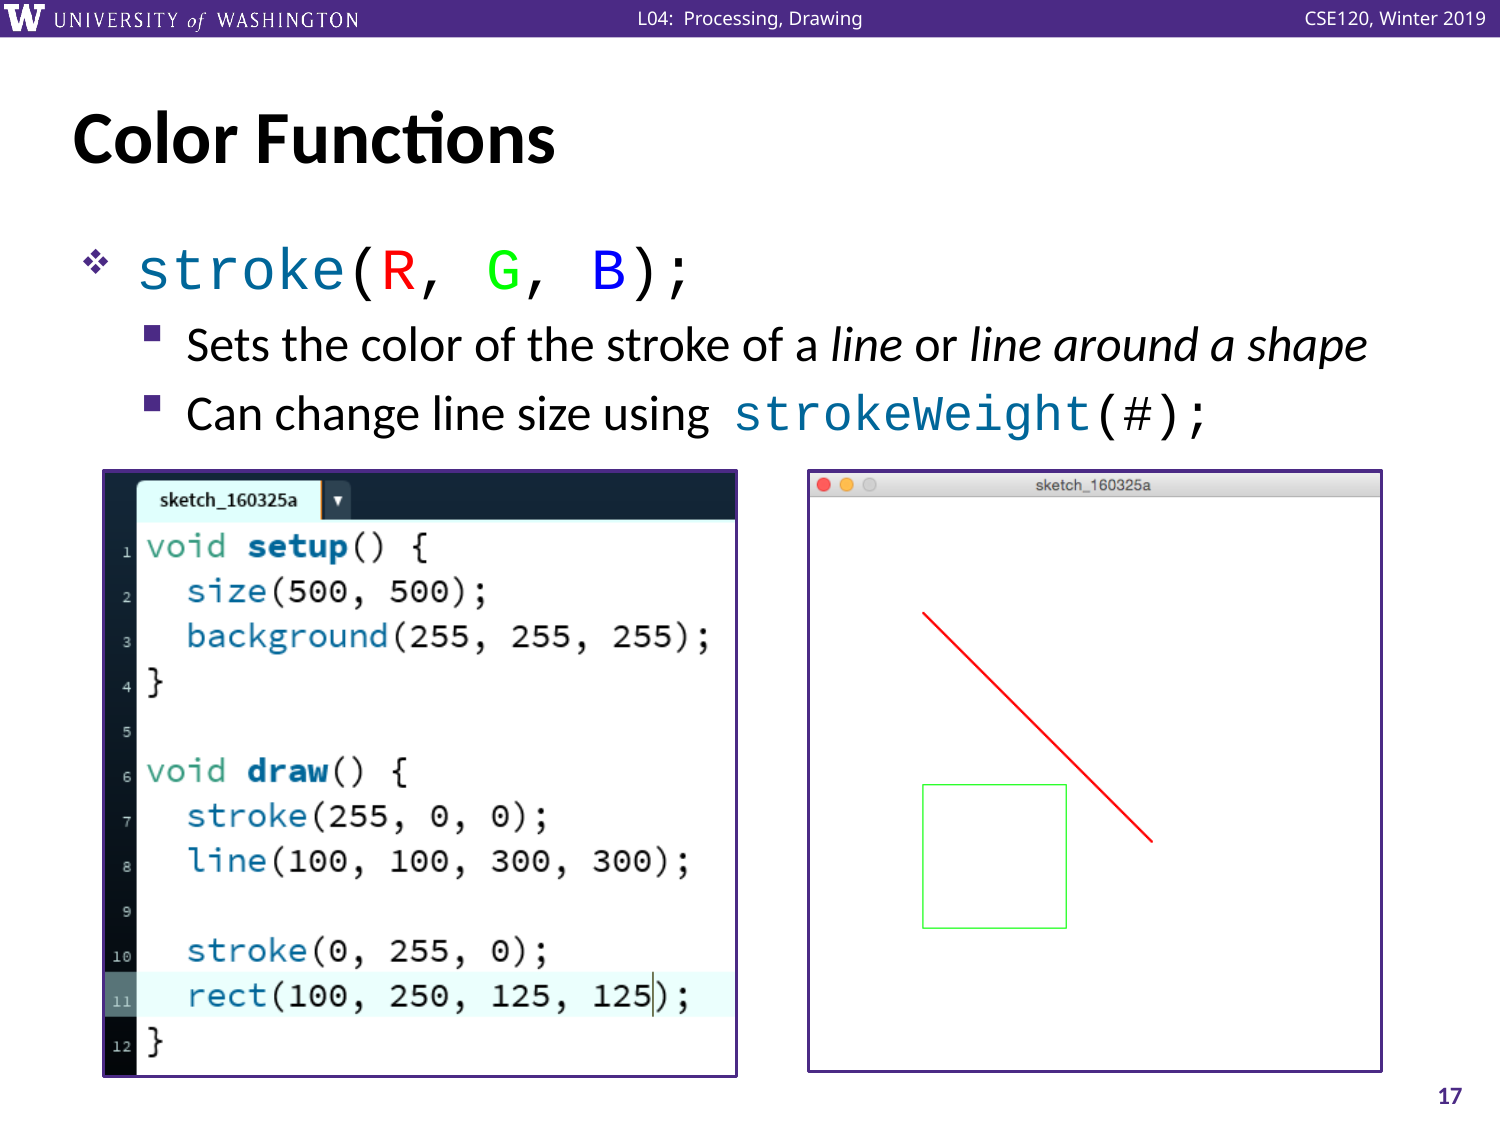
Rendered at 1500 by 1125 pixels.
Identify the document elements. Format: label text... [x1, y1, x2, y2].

title Color Functions [58, 71, 1438, 197]
list stroke(R, G, B); Sets the color of the stroke of a line or line around a shape Can change line size using strokeWeight(#); [64, 223, 1438, 1040]
picture [104, 472, 736, 1076]
picture [809, 472, 1381, 1071]
slide_number 17 [1400, 1065, 1500, 1125]
picture [4, 4, 358, 32]
